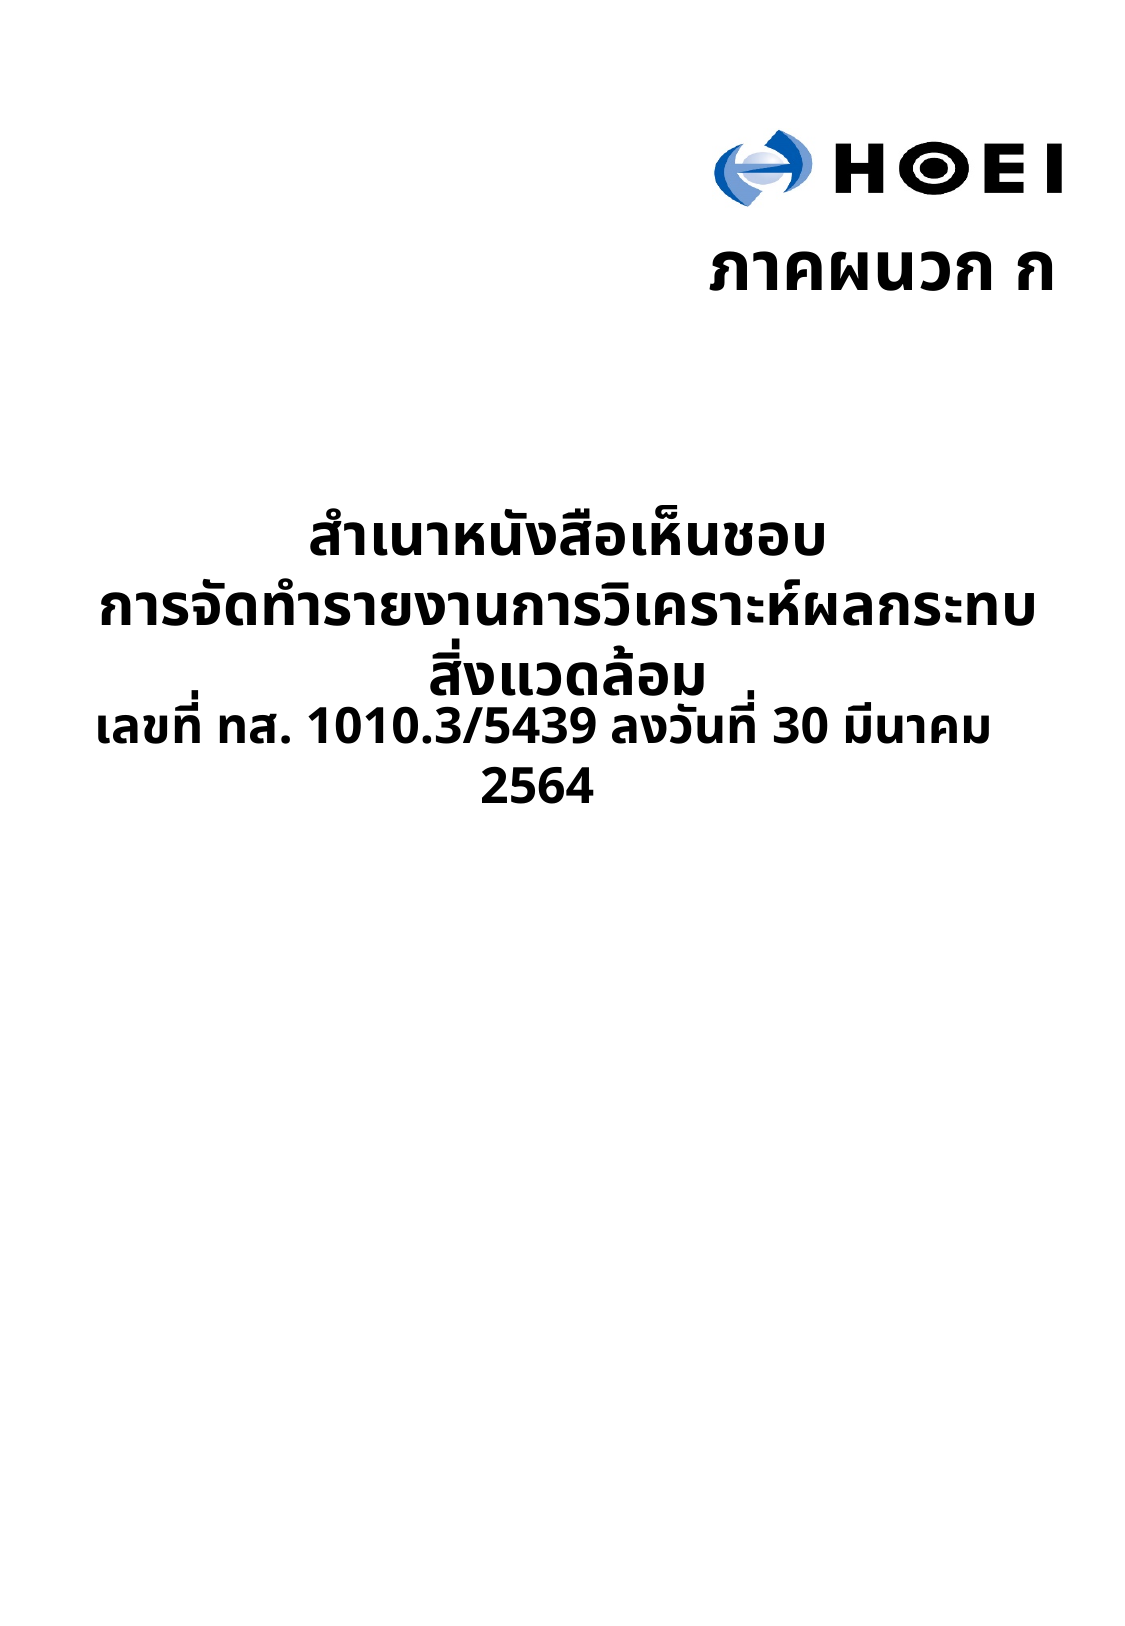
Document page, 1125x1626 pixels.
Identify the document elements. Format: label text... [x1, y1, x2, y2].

text_box ภาคผนวก ก [102, 111, 1073, 420]
text_box เลขที่ ทส. 1010.3/5439 ลงวันที่ 30 มีนาคม 2564 [75, 685, 1013, 821]
text_box สำเนาหนังสือเห็นชอบ การจัดทำรายงานการวิเคราะห์ผลกระทบสิ่งแวดล้อม [62, 420, 1075, 785]
picture [712, 128, 1063, 208]
